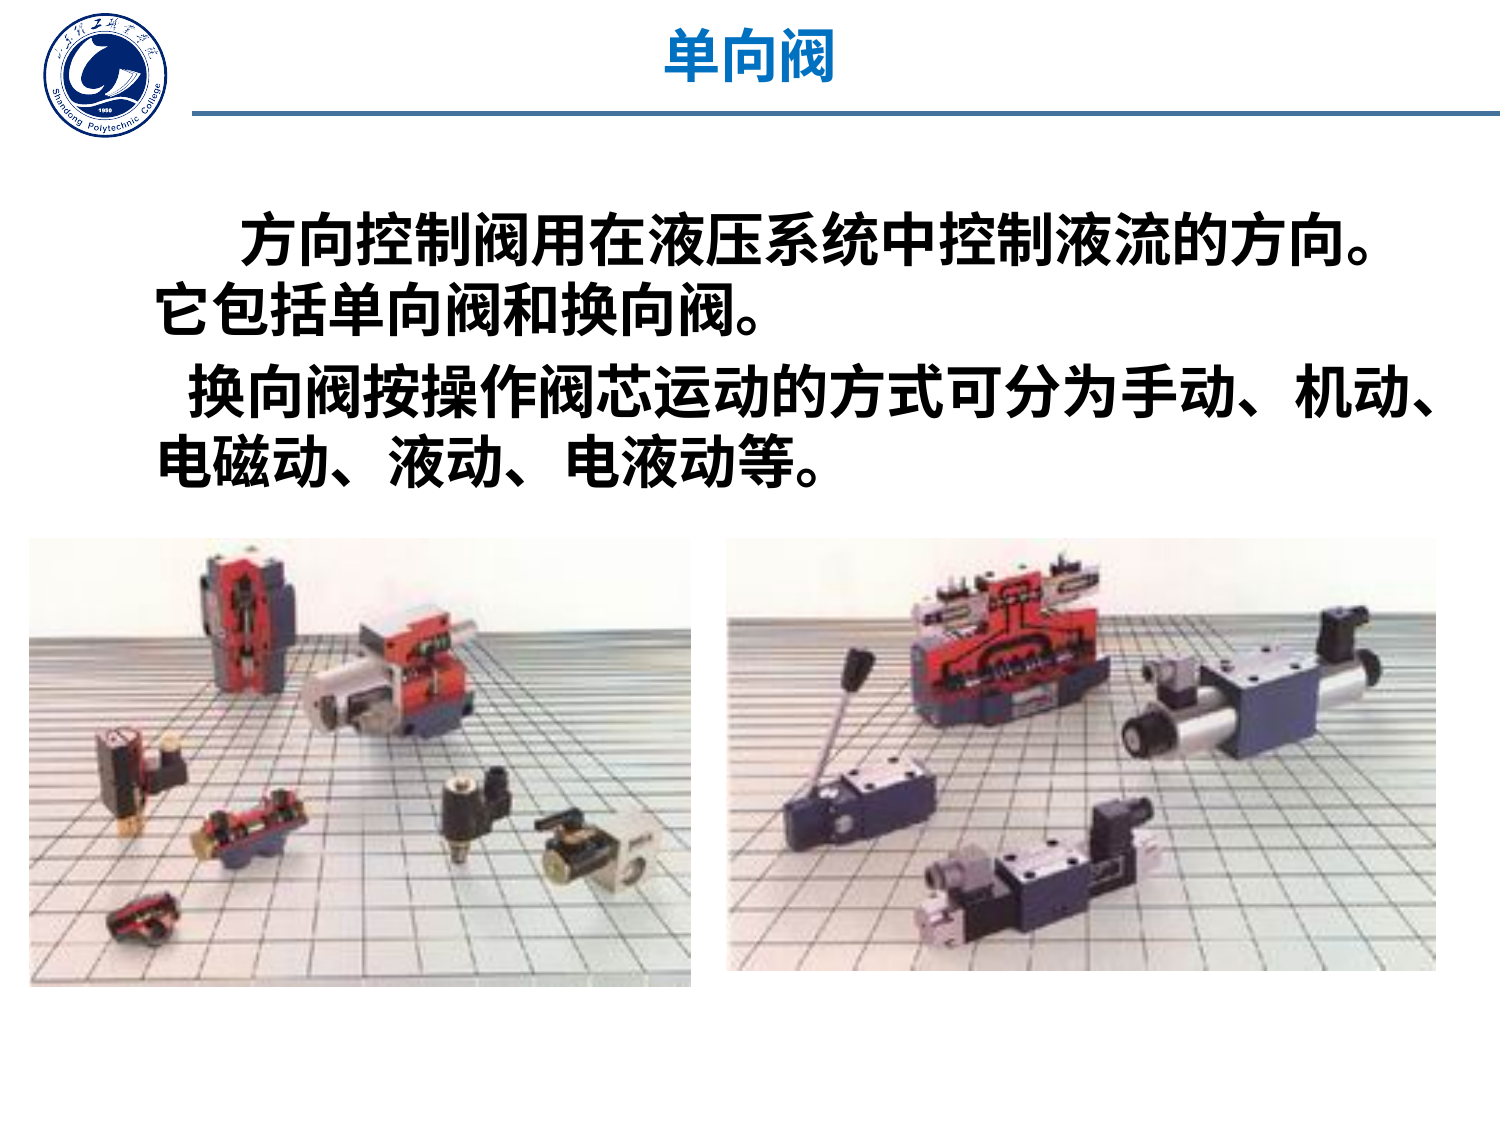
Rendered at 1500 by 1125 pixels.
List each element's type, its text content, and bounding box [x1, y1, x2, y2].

text_box 单向阀 [178, 11, 1322, 97]
picture [43, 7, 174, 138]
text_box 方向控制阀用在液压系统中控制液流的方向。它包括单向阀和换向阀。 换向阀按操作阀芯运动的方式可分为手动、机动、电磁动、液动、电液动等。 [64, 196, 1447, 503]
picture [726, 538, 1436, 971]
picture [29, 538, 692, 987]
